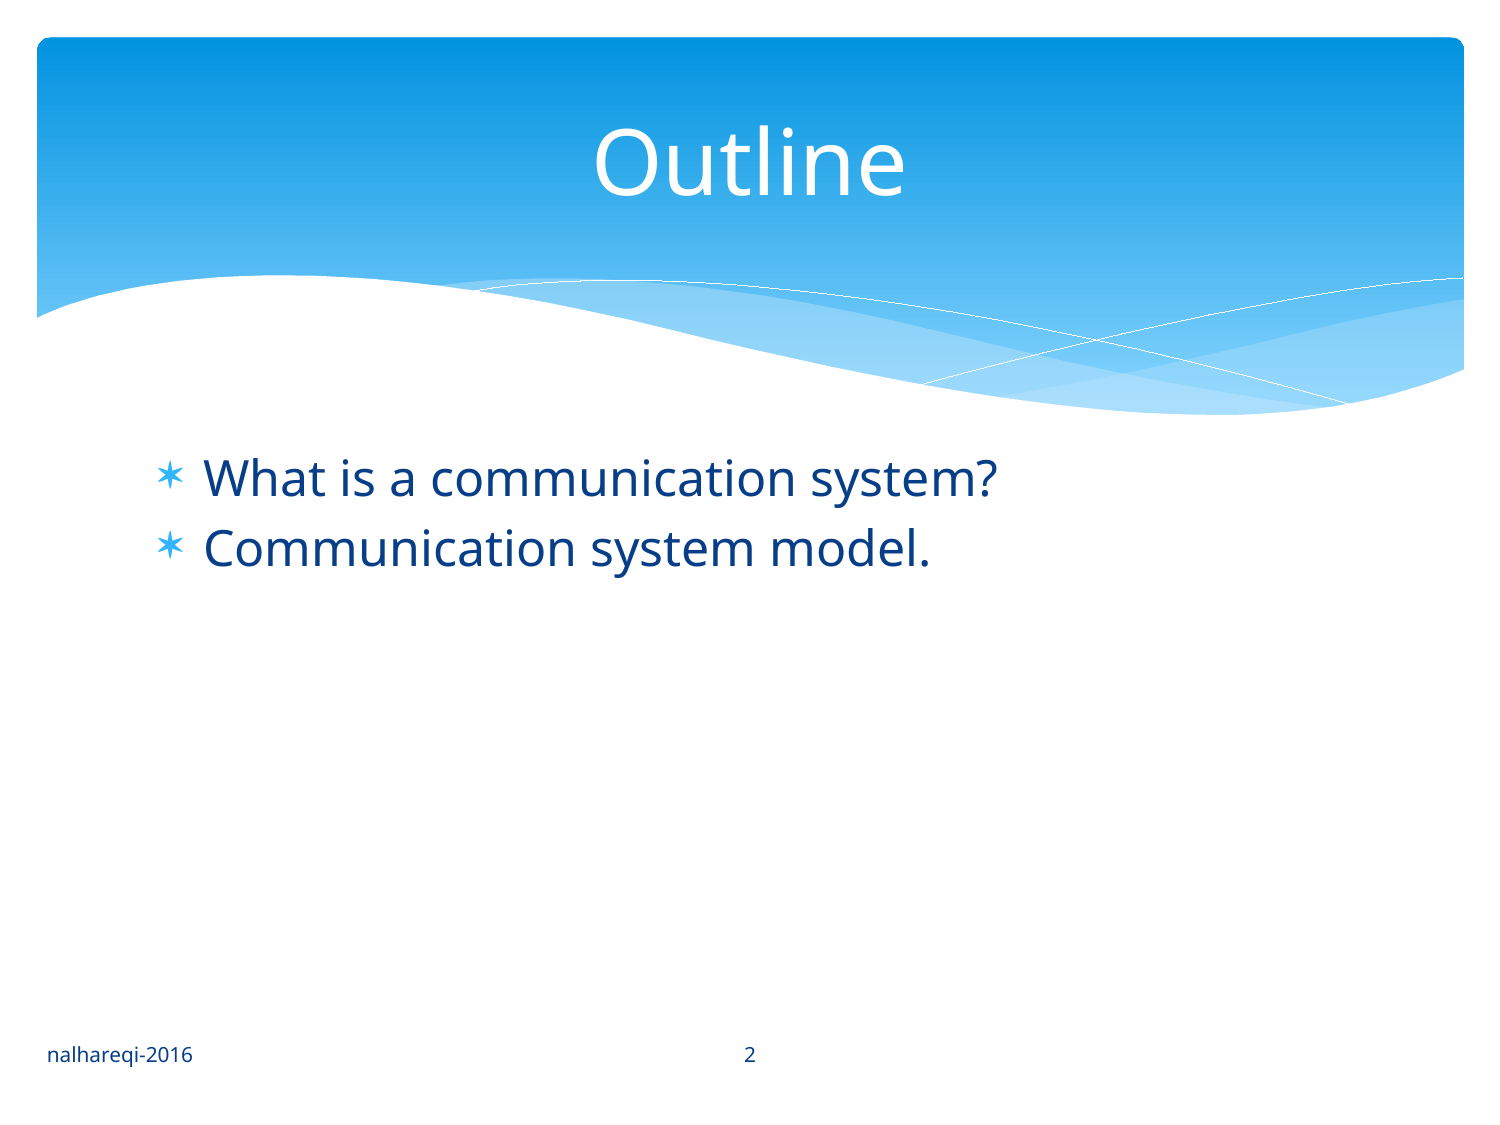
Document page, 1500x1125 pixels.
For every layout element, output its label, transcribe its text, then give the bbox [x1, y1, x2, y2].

title Outline [75, 55, 1425, 261]
footer nalhareqi-2016 [31, 1025, 653, 1086]
list What is a communication system? Communication system model. [143, 438, 1359, 1005]
slide_number 2 [654, 1025, 846, 1086]
